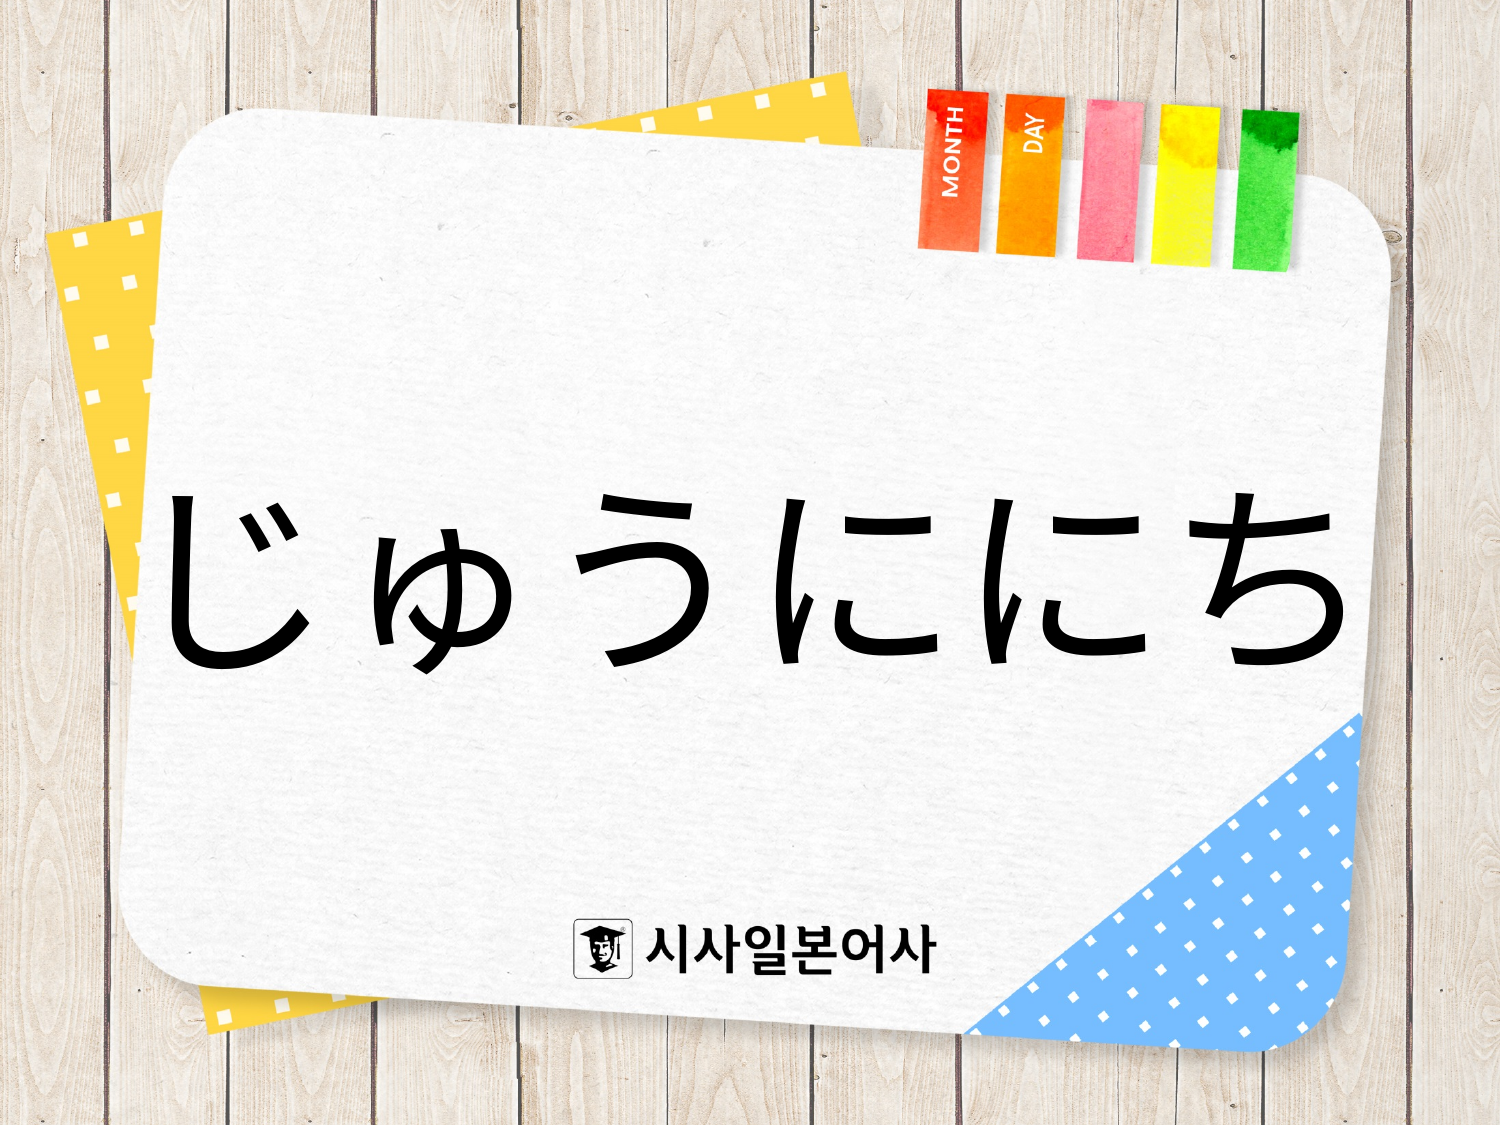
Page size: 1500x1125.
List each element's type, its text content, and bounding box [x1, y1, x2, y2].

title じゅうににち [75, 338, 1425, 811]
picture [0, 0, 1500, 1125]
